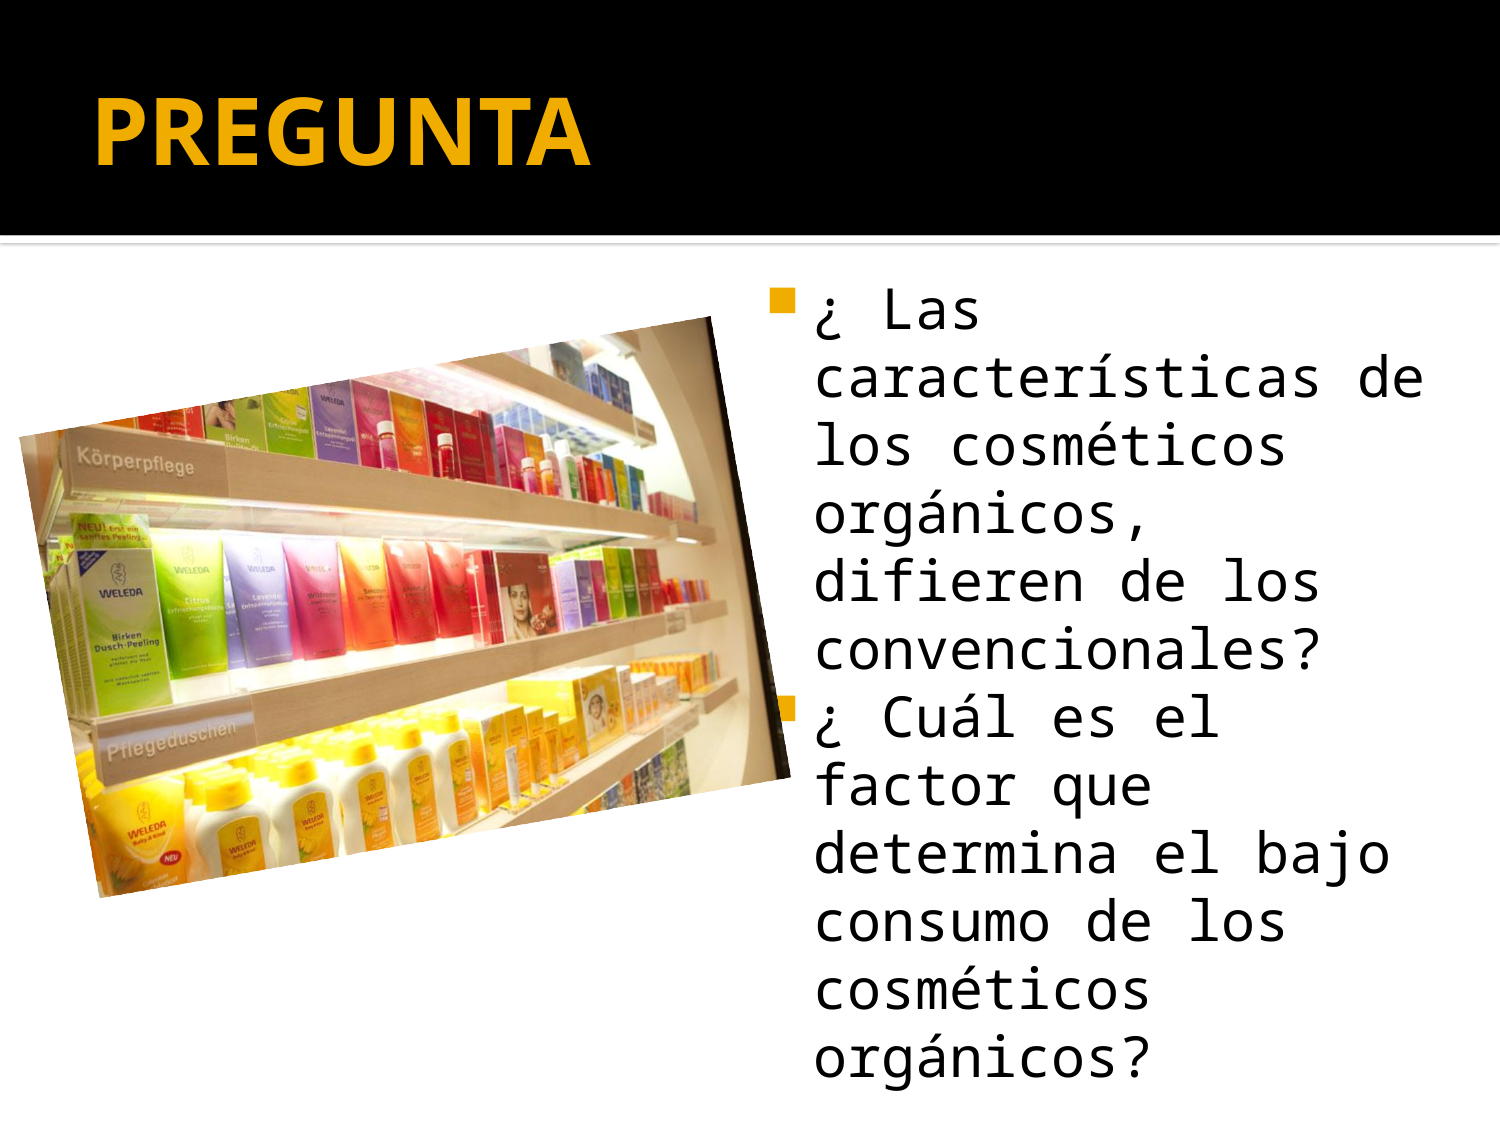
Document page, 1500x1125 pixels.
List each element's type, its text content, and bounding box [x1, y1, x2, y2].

picture [20, 316, 790, 898]
list ¿ Las características de los cosméticos orgánicos, difieren de los convencionales? ¿ Cuál es el factor que determina el bajo consumo de los cosméticos orgánicos? [738, 257, 1461, 1102]
title PREGUNTA [75, 25, 1425, 231]
